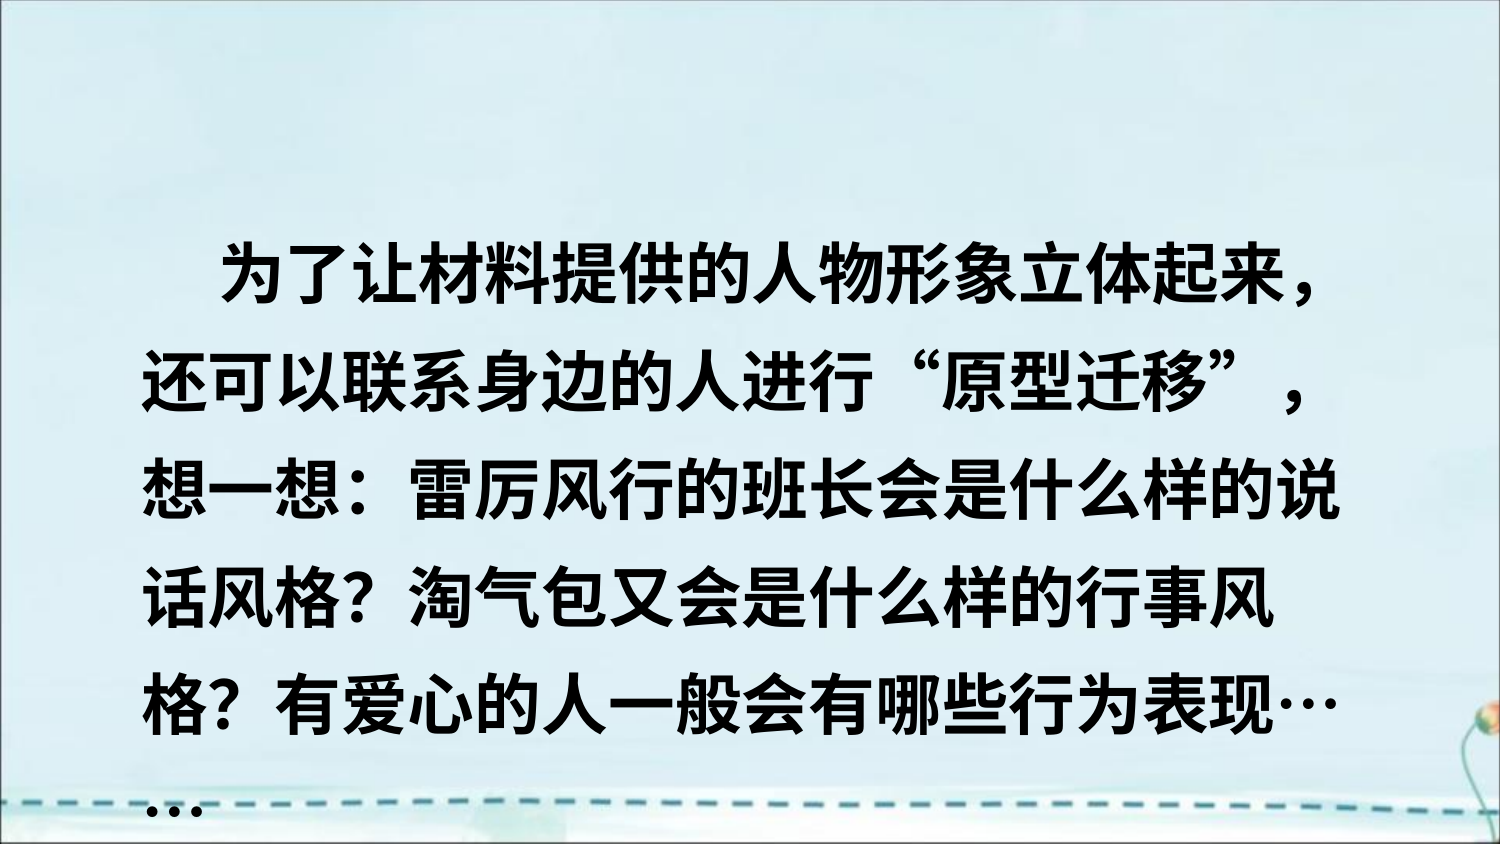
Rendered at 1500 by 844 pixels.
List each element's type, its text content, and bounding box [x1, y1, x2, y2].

text_box 为了让材料提供的人物形象立体起来，还可以联系身边的人进行“原型迁移”，想一想：雷厉风行的班长会是什么样的说话风格？淘气包又会是什么样的行事风格？有爱心的人一般会有哪些行为表现…… [126, 196, 1374, 844]
picture [0, 0, 1500, 844]
